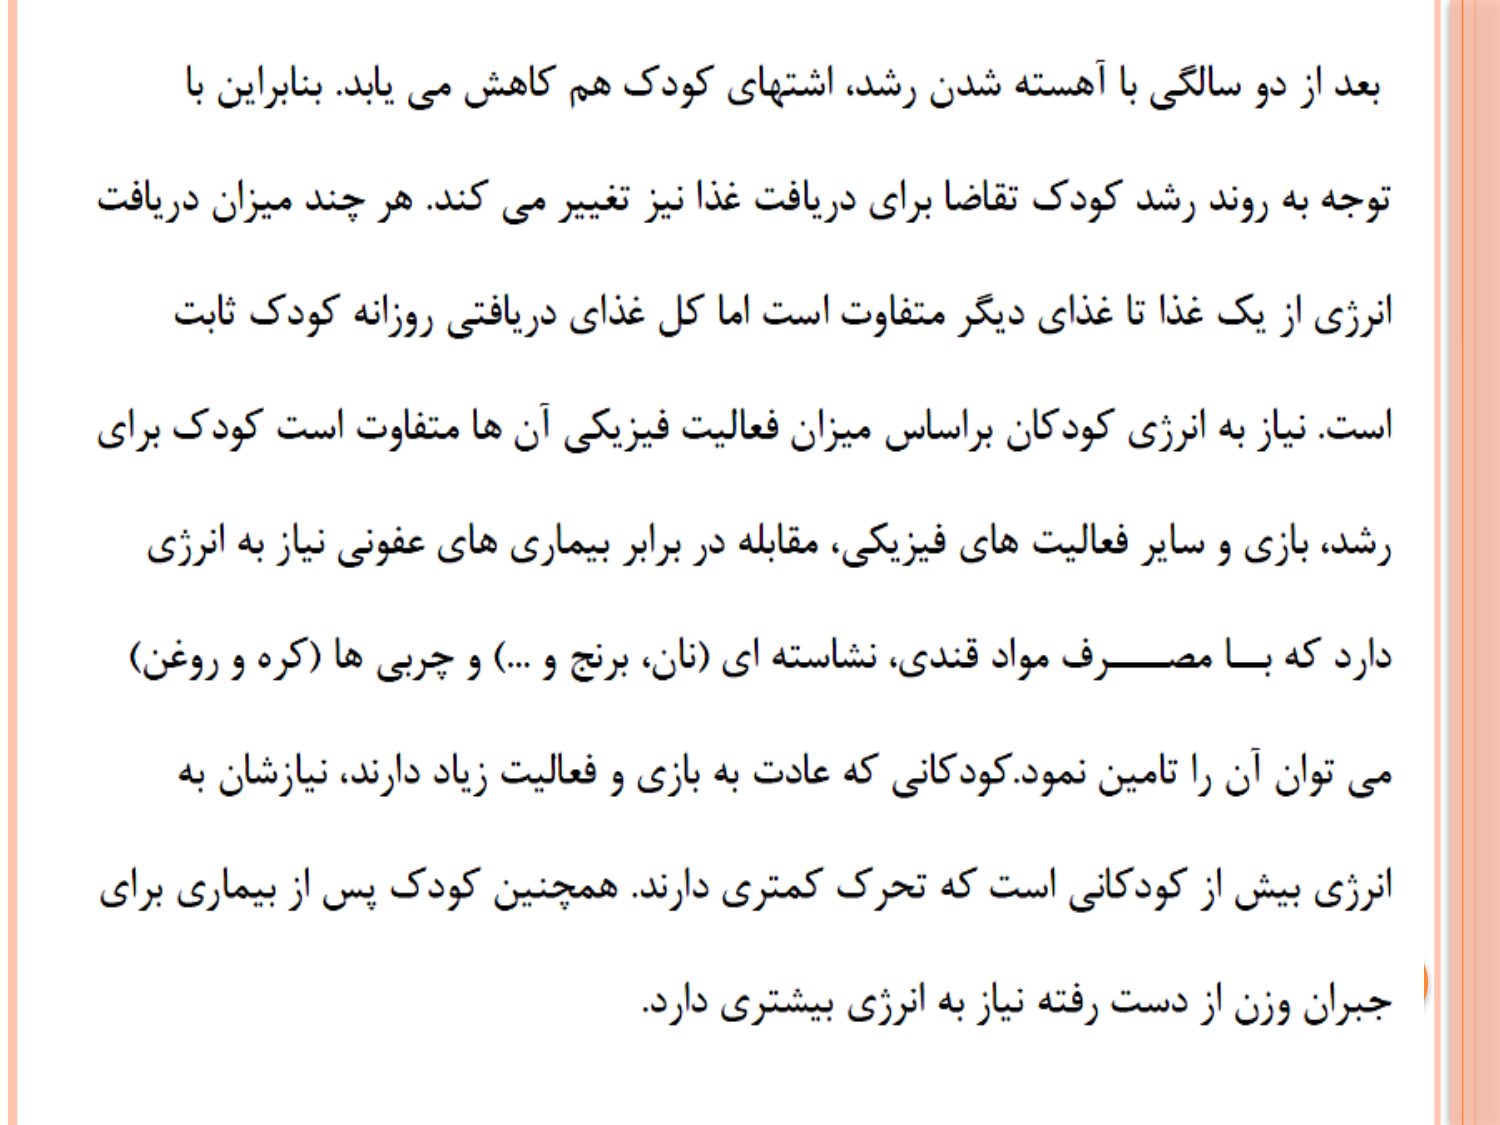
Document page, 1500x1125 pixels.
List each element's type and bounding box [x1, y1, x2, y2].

list [40, 30, 1424, 1107]
